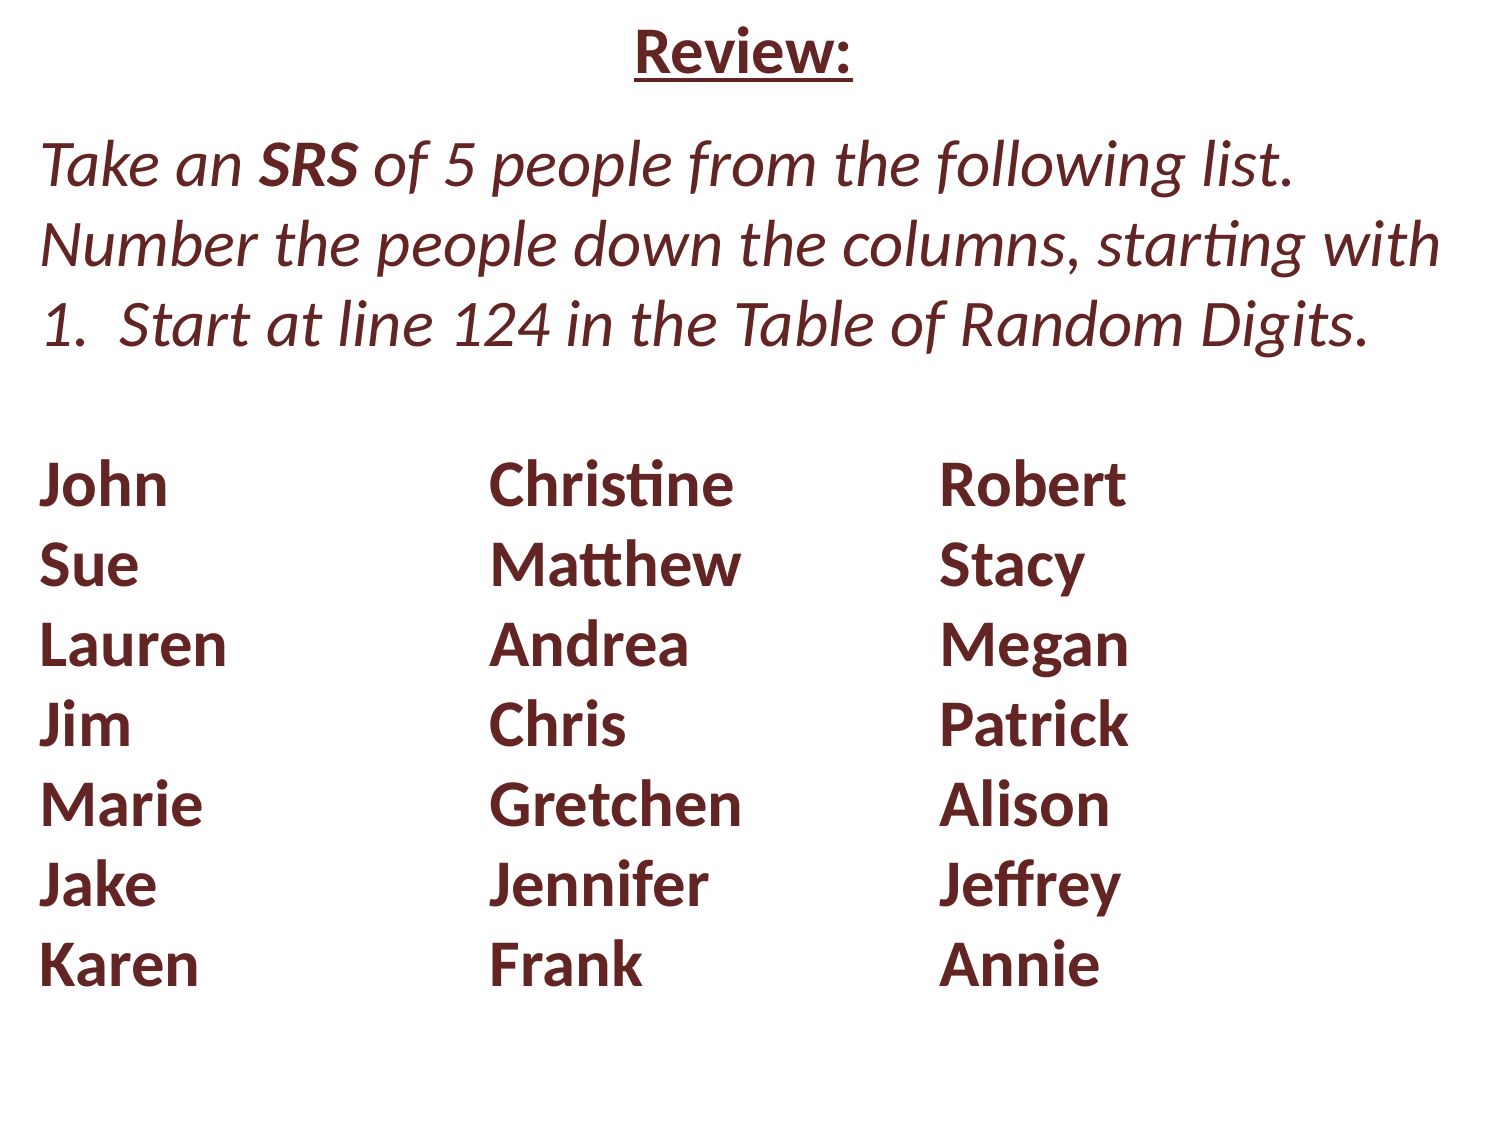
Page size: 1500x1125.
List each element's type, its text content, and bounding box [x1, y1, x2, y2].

text_box Take an SRS of 5 people from the following list. Number the people down the columns, starting with 1. Start at line 124 in the Table of Random Digits. John Christine Robert Sue Matthew Stacy Lauren Andrea Megan Jim Chris Patrick Marie Gretchen Alison Jake Jennifer Jeffrey Karen Frank Annie [24, 112, 1463, 1007]
text_box Review: [24, 0, 1463, 95]
